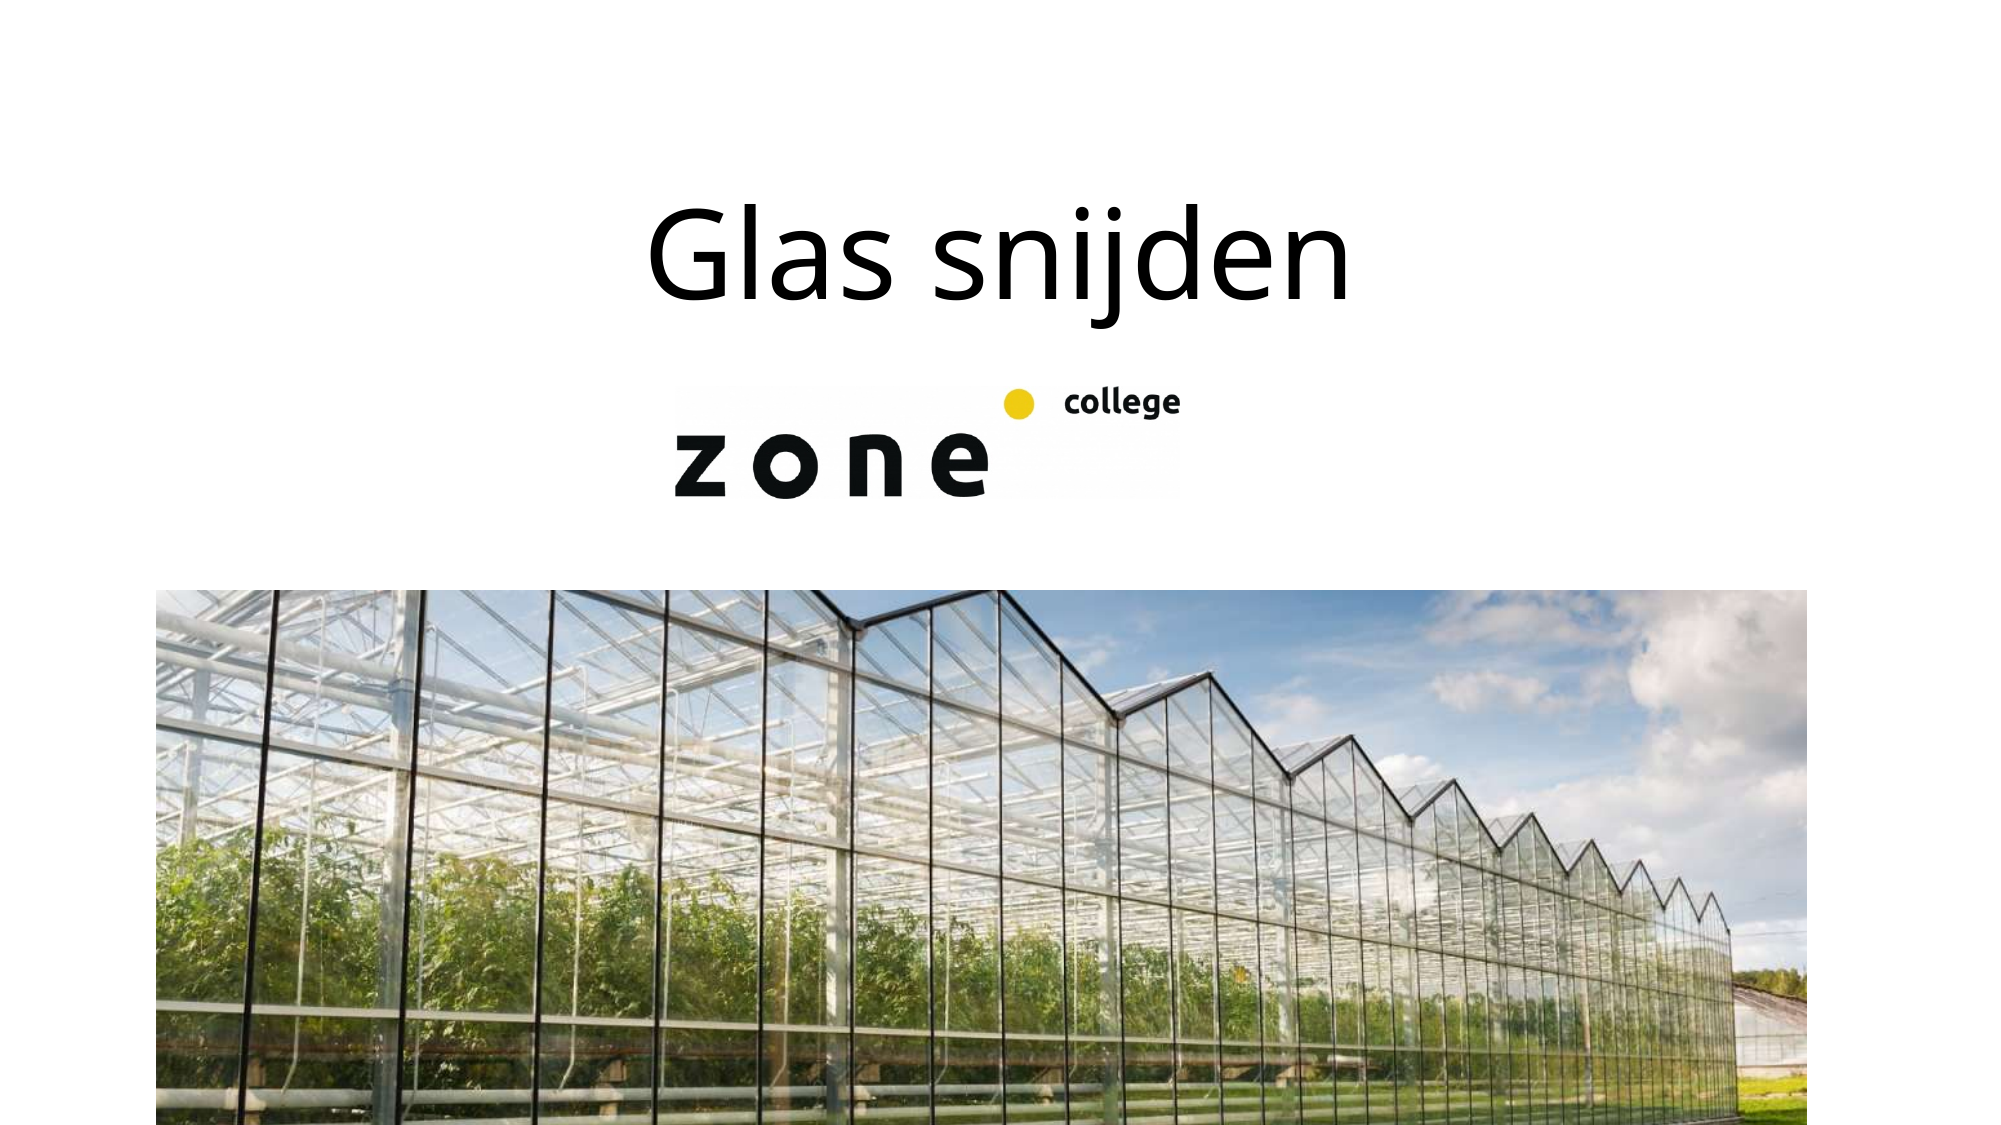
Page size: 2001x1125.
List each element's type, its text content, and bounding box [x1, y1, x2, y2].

picture [674, 386, 1180, 499]
title Glas snijden [249, 184, 1750, 576]
picture [156, 590, 1807, 1125]
